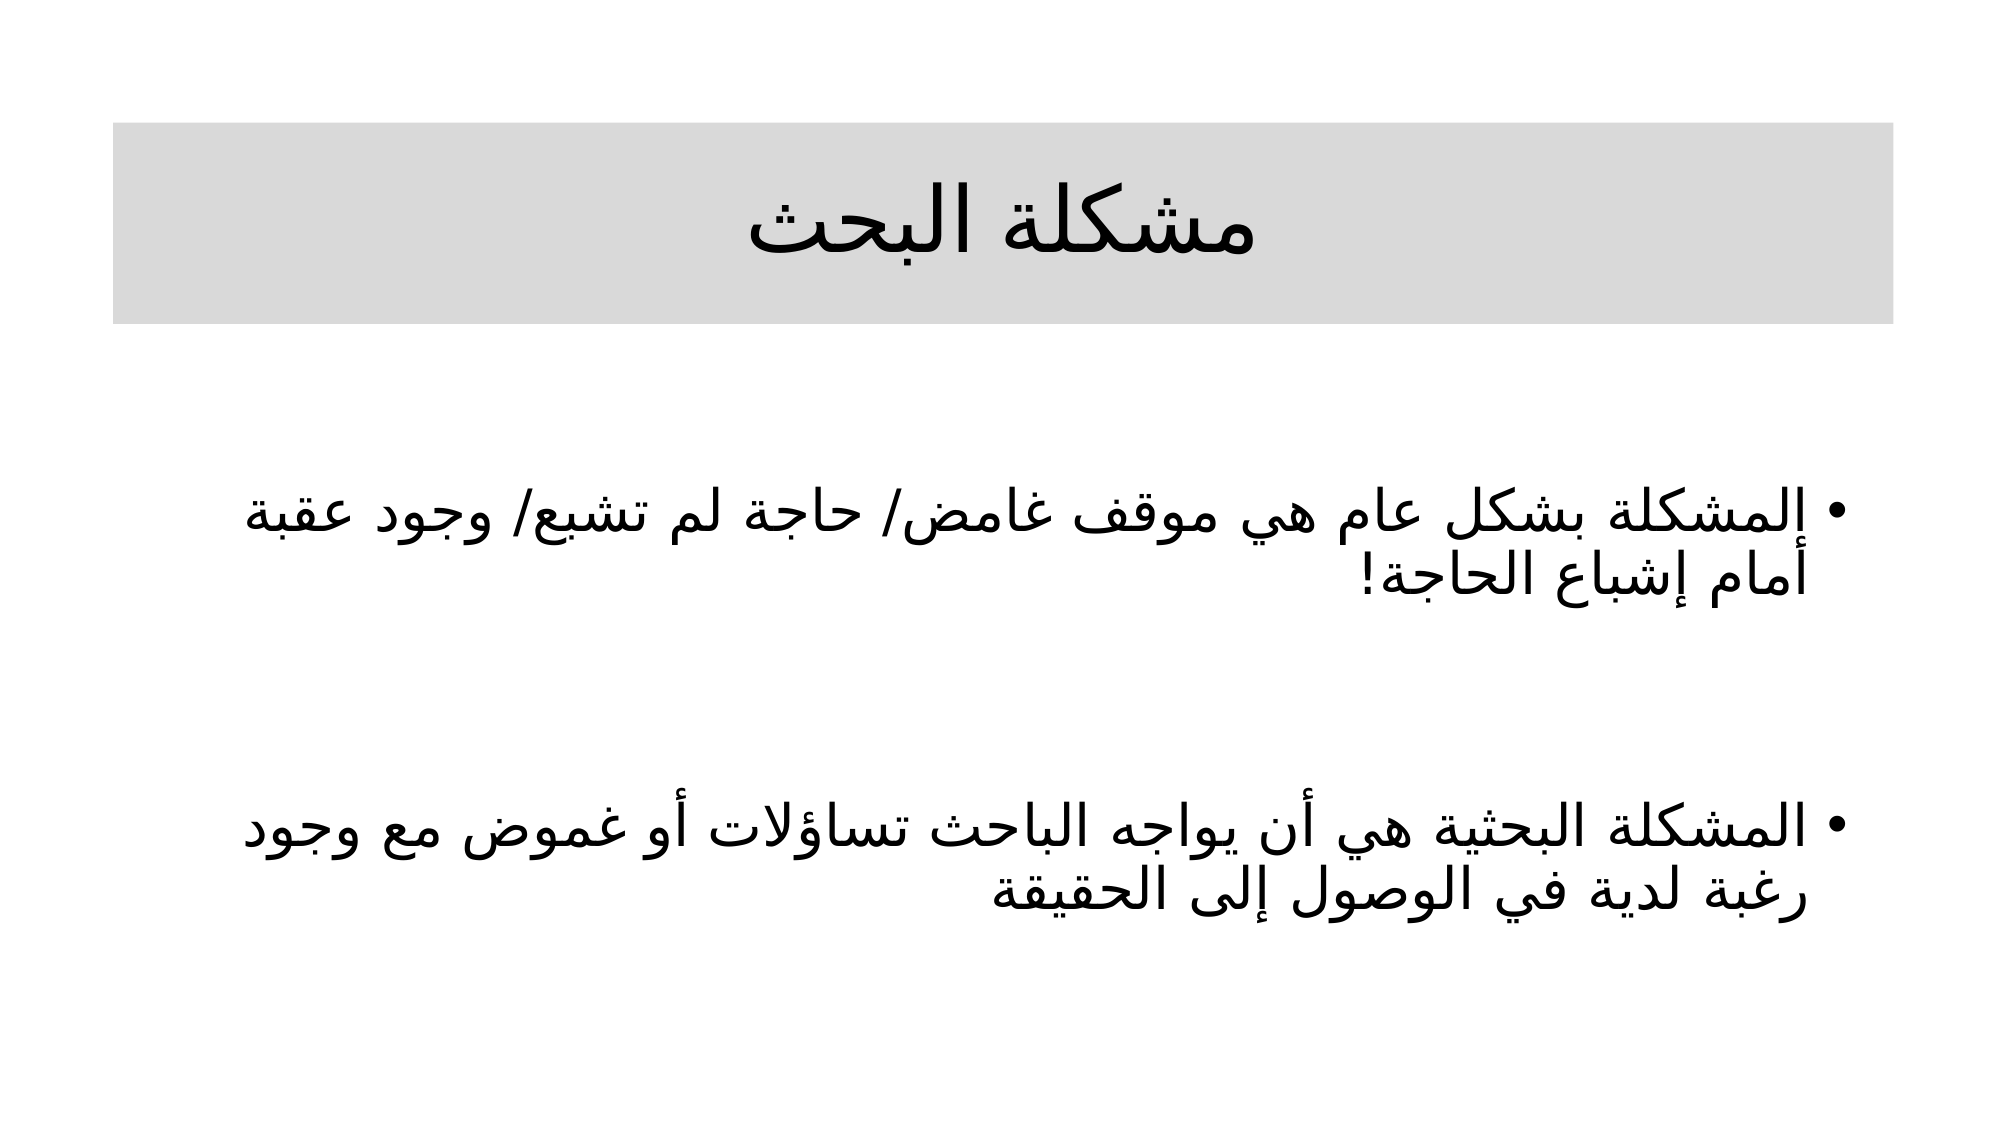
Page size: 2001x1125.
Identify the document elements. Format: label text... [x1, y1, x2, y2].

list المشكلة بشكل عام هي موقف غامض/ حاجة لم تشبع/ وجود عقبة أمام إشباع الحاجة! المشكلة البحثية هي أن يواجه الباحث تساؤلات أو غموض مع وجود رغبة لدية في الوصول إلى الحقيقة [137, 299, 1863, 1014]
title مشكلة البحث [113, 122, 1894, 324]
